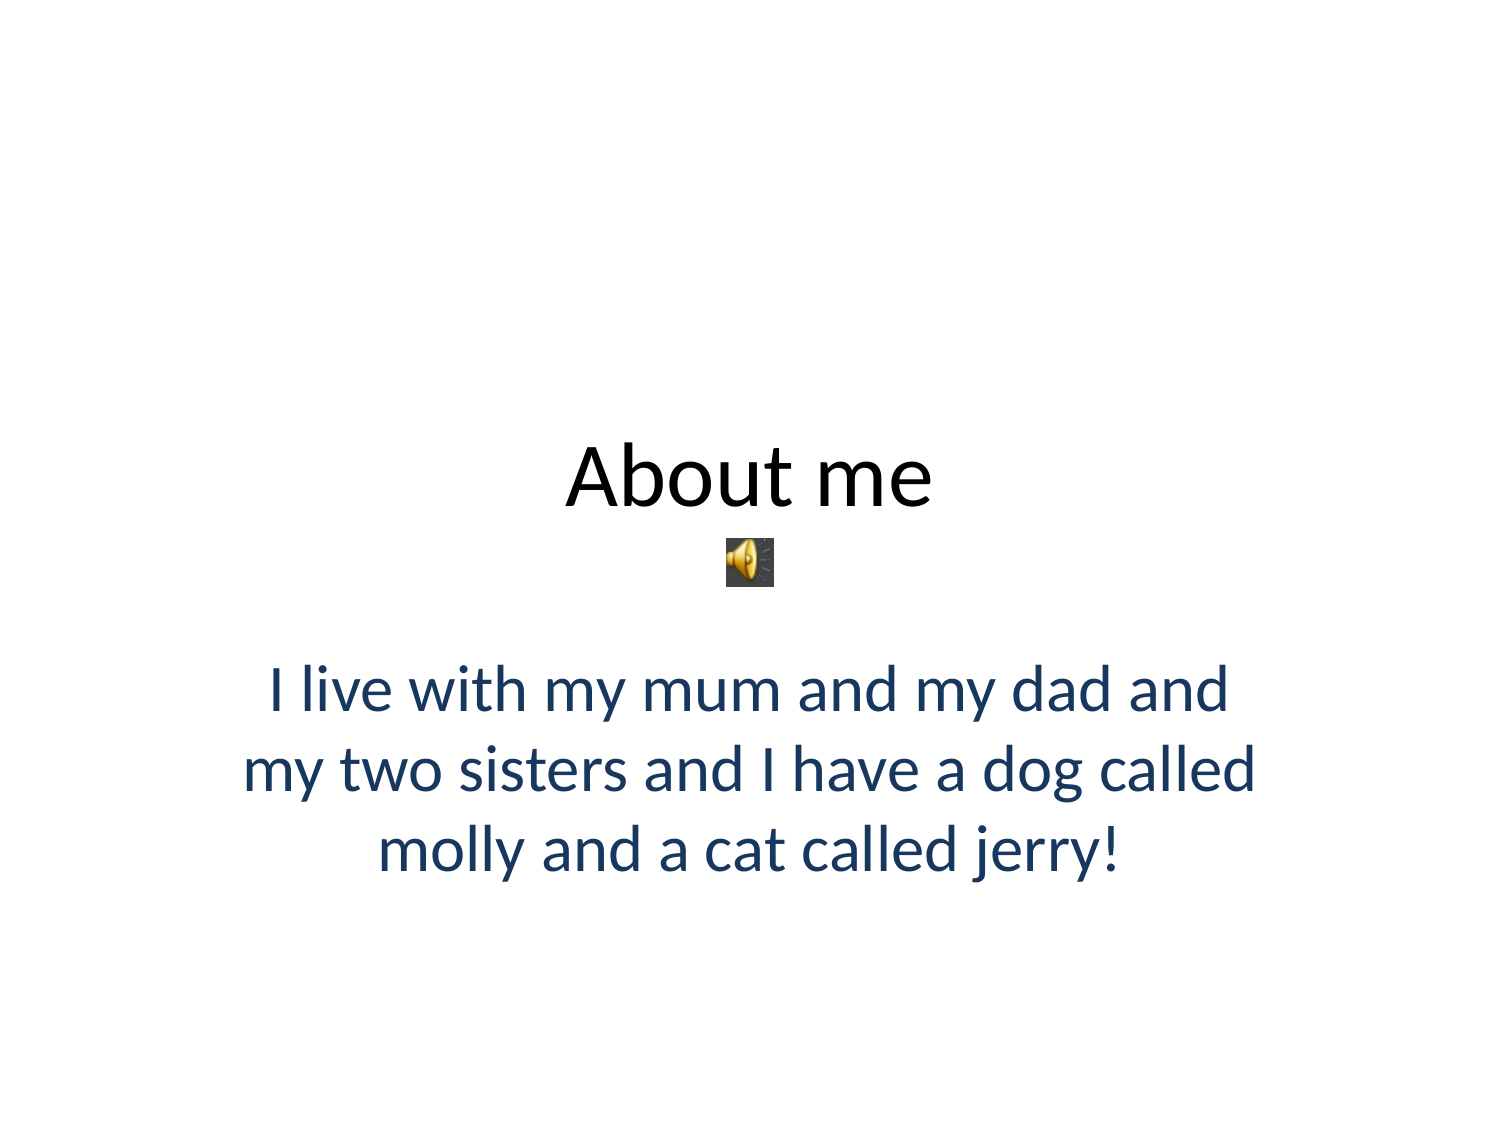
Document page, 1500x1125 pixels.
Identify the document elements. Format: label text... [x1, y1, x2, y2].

picture [724, 537, 776, 588]
subtitle I live with my mum and my dad and my two sisters and I have a dog called molly and a cat called jerry! [225, 637, 1275, 925]
title About me [112, 349, 1388, 591]
